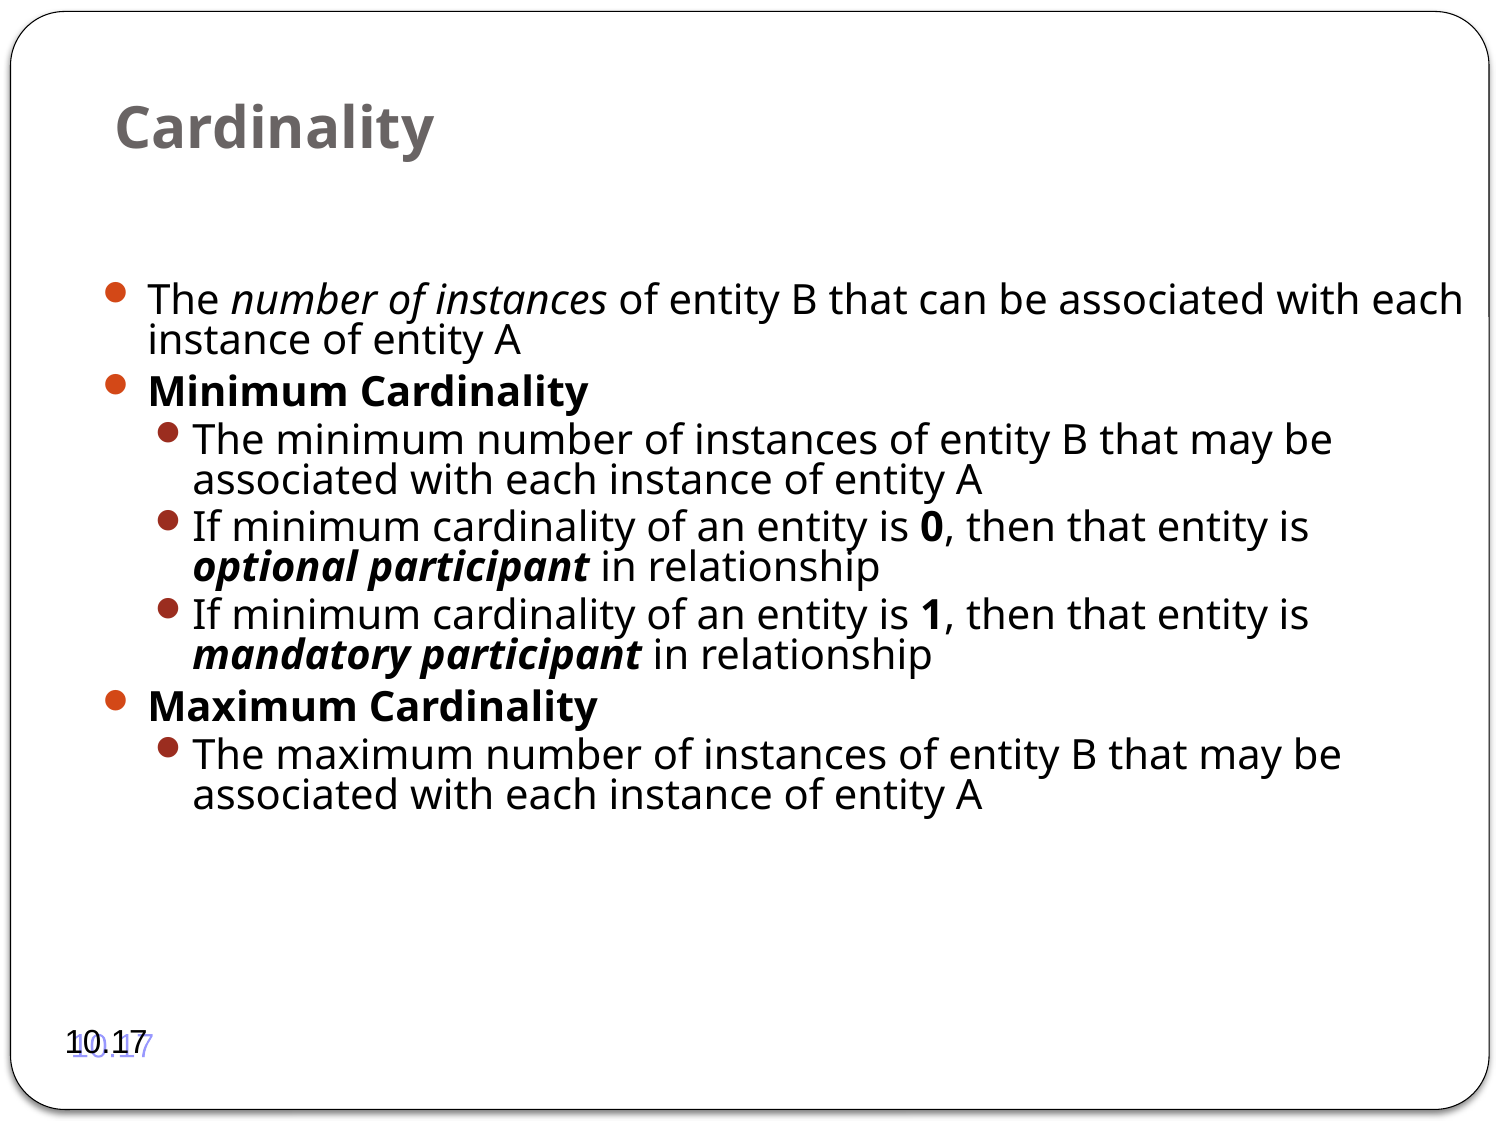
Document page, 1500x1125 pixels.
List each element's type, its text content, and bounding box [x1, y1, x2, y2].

list The number of instances of entity B that can be associated with each instance of entity A Minimum Cardinality The minimum number of instances of entity B that may be associated with each instance of entity A If minimum cardinality of an entity is 0, then that entity is optional participant in relationship If minimum cardinality of an entity is 1, then that entity is mandatory participant in relationship Maximum Cardinality The maximum number of instances of entity B that may be associated with each instance of entity A [87, 275, 1500, 1125]
title Cardinality [99, 75, 1375, 175]
text_box 10.17 [37, 1012, 175, 1107]
